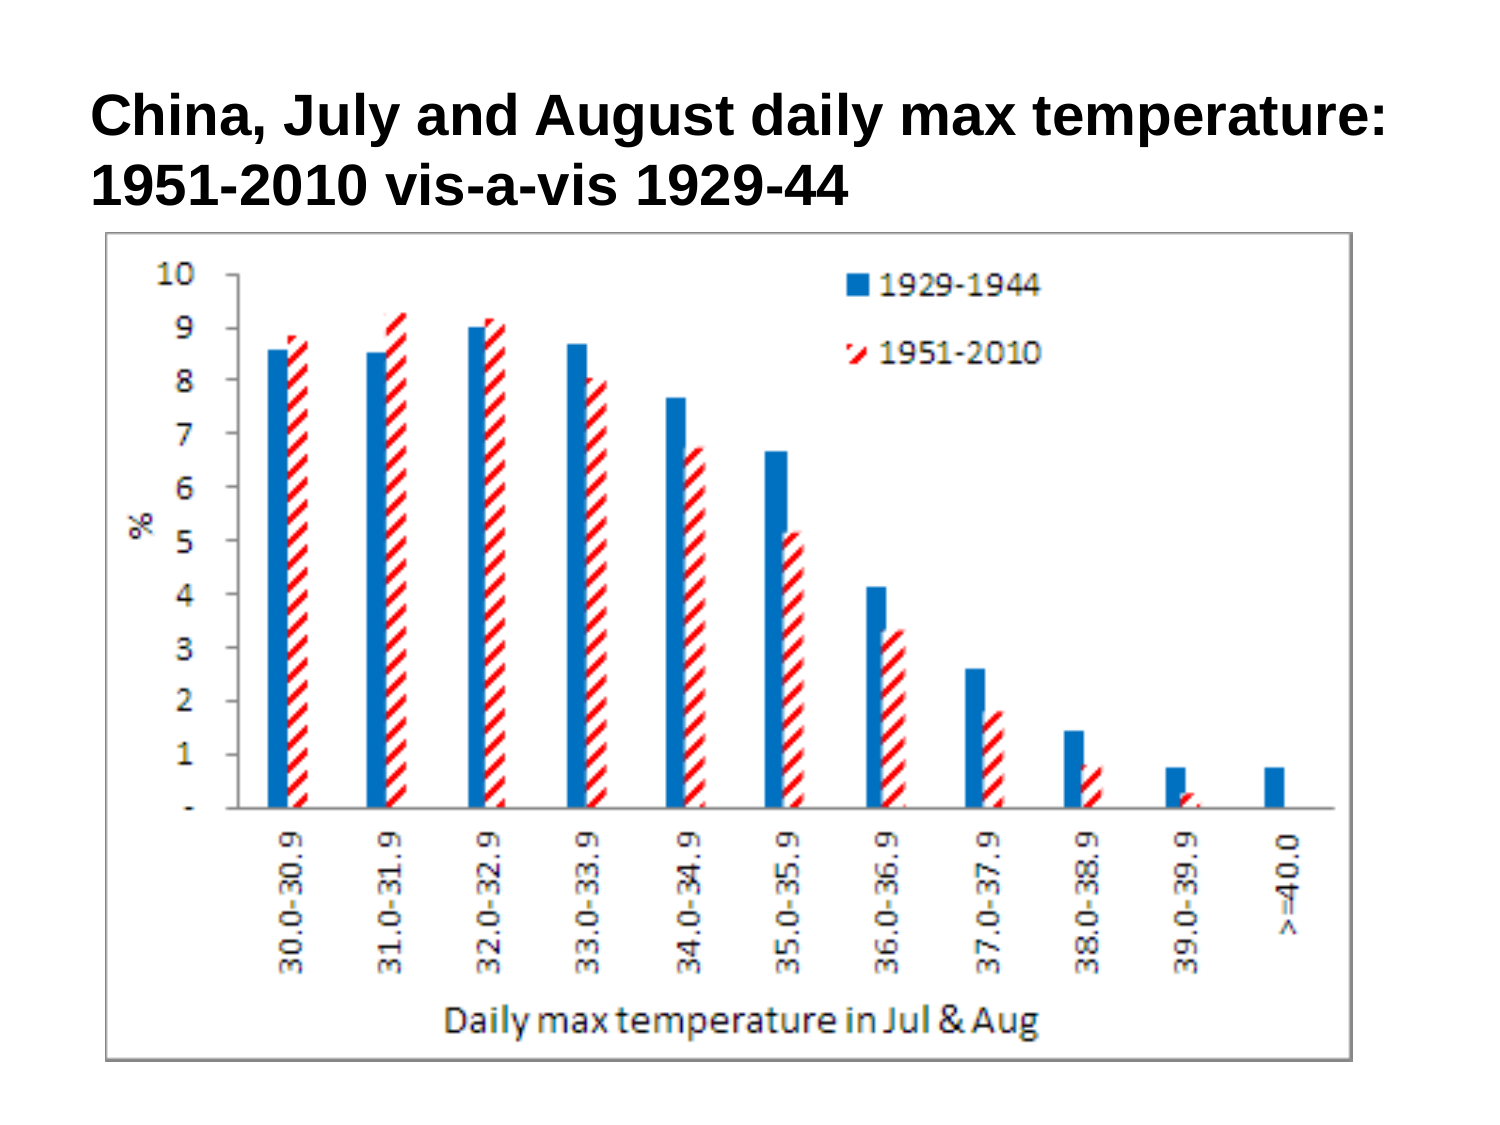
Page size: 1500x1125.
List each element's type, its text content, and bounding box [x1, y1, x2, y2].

picture [104, 232, 1353, 1063]
title China, July and August daily max temperature: 1951-2010 vis-a-vis 1929-44 [75, 45, 1425, 233]
